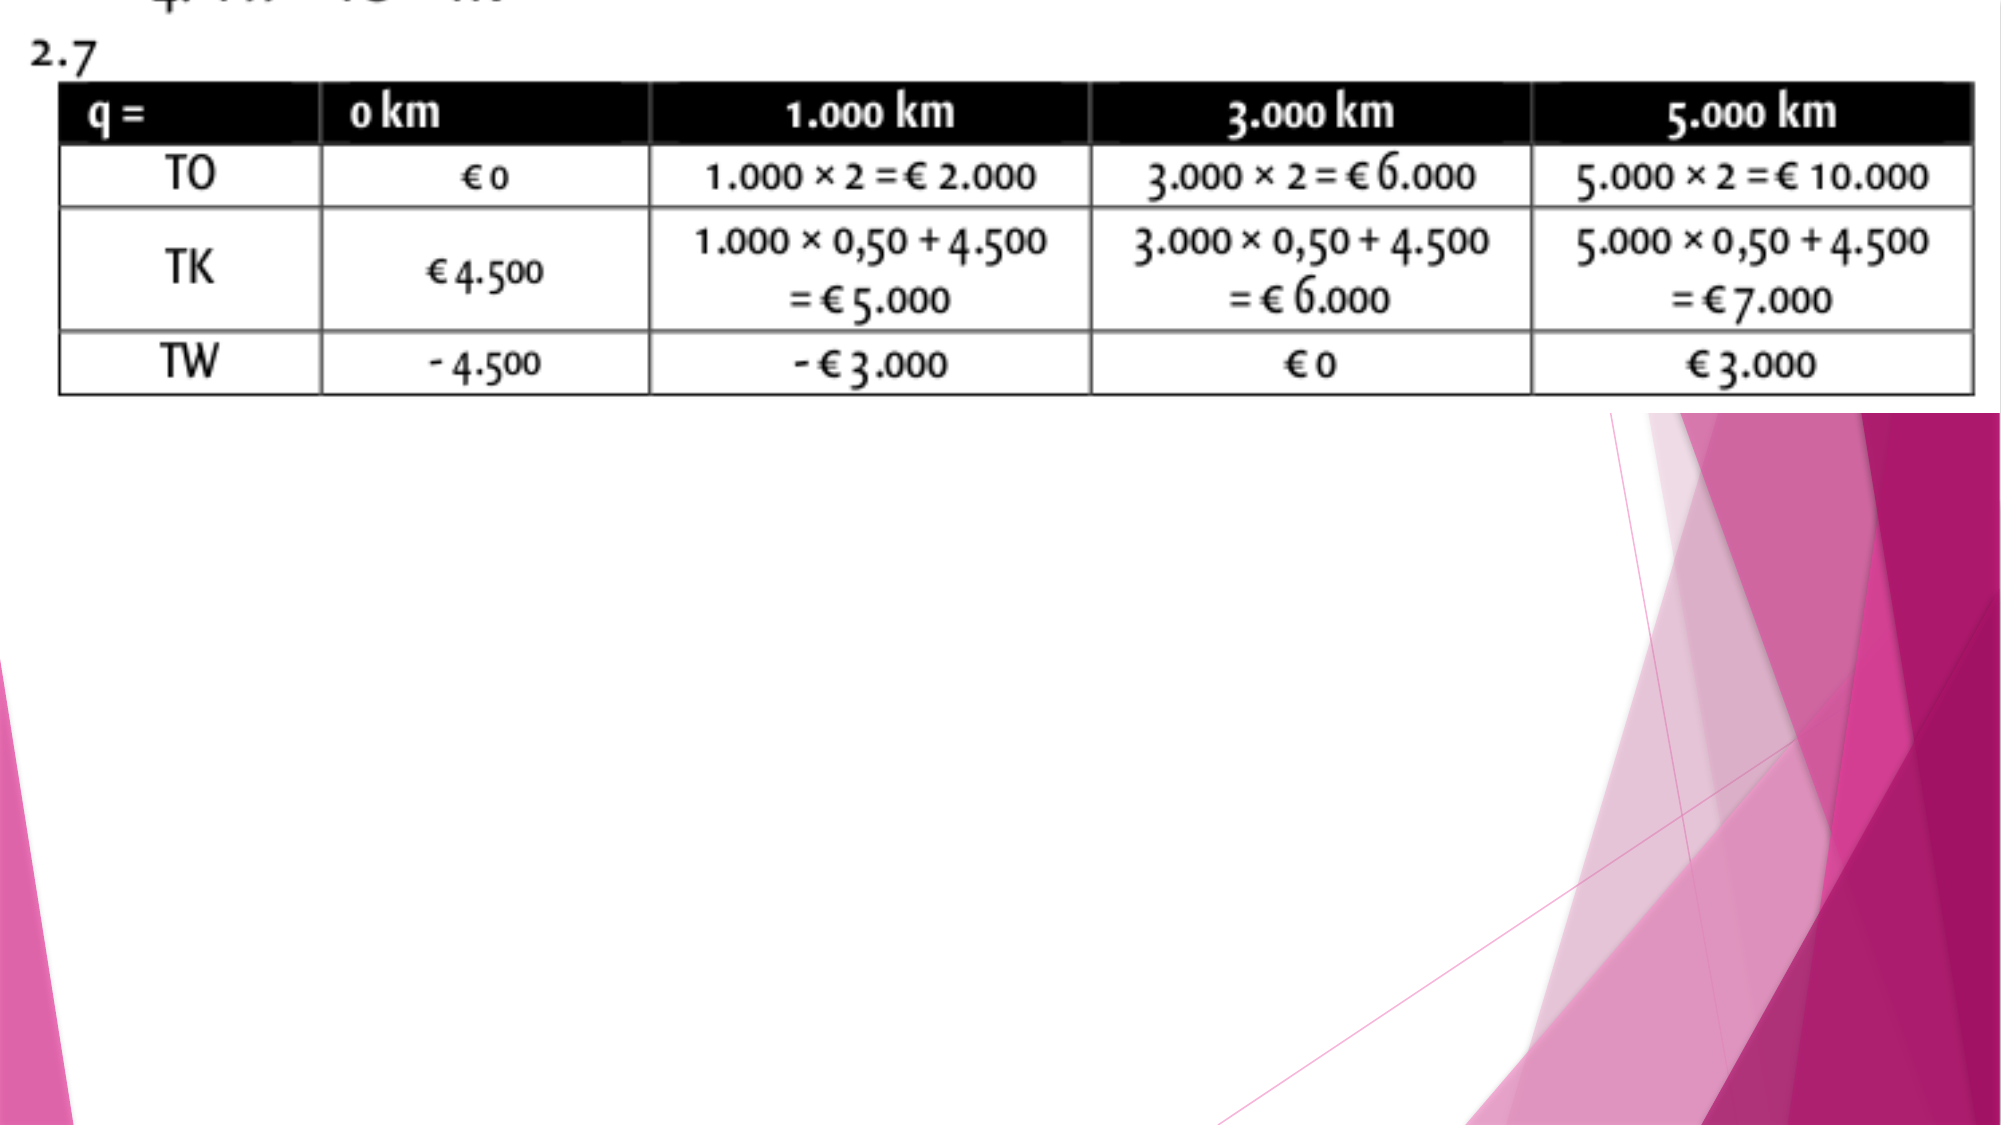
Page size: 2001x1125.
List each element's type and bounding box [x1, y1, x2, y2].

picture [0, 0, 2000, 414]
